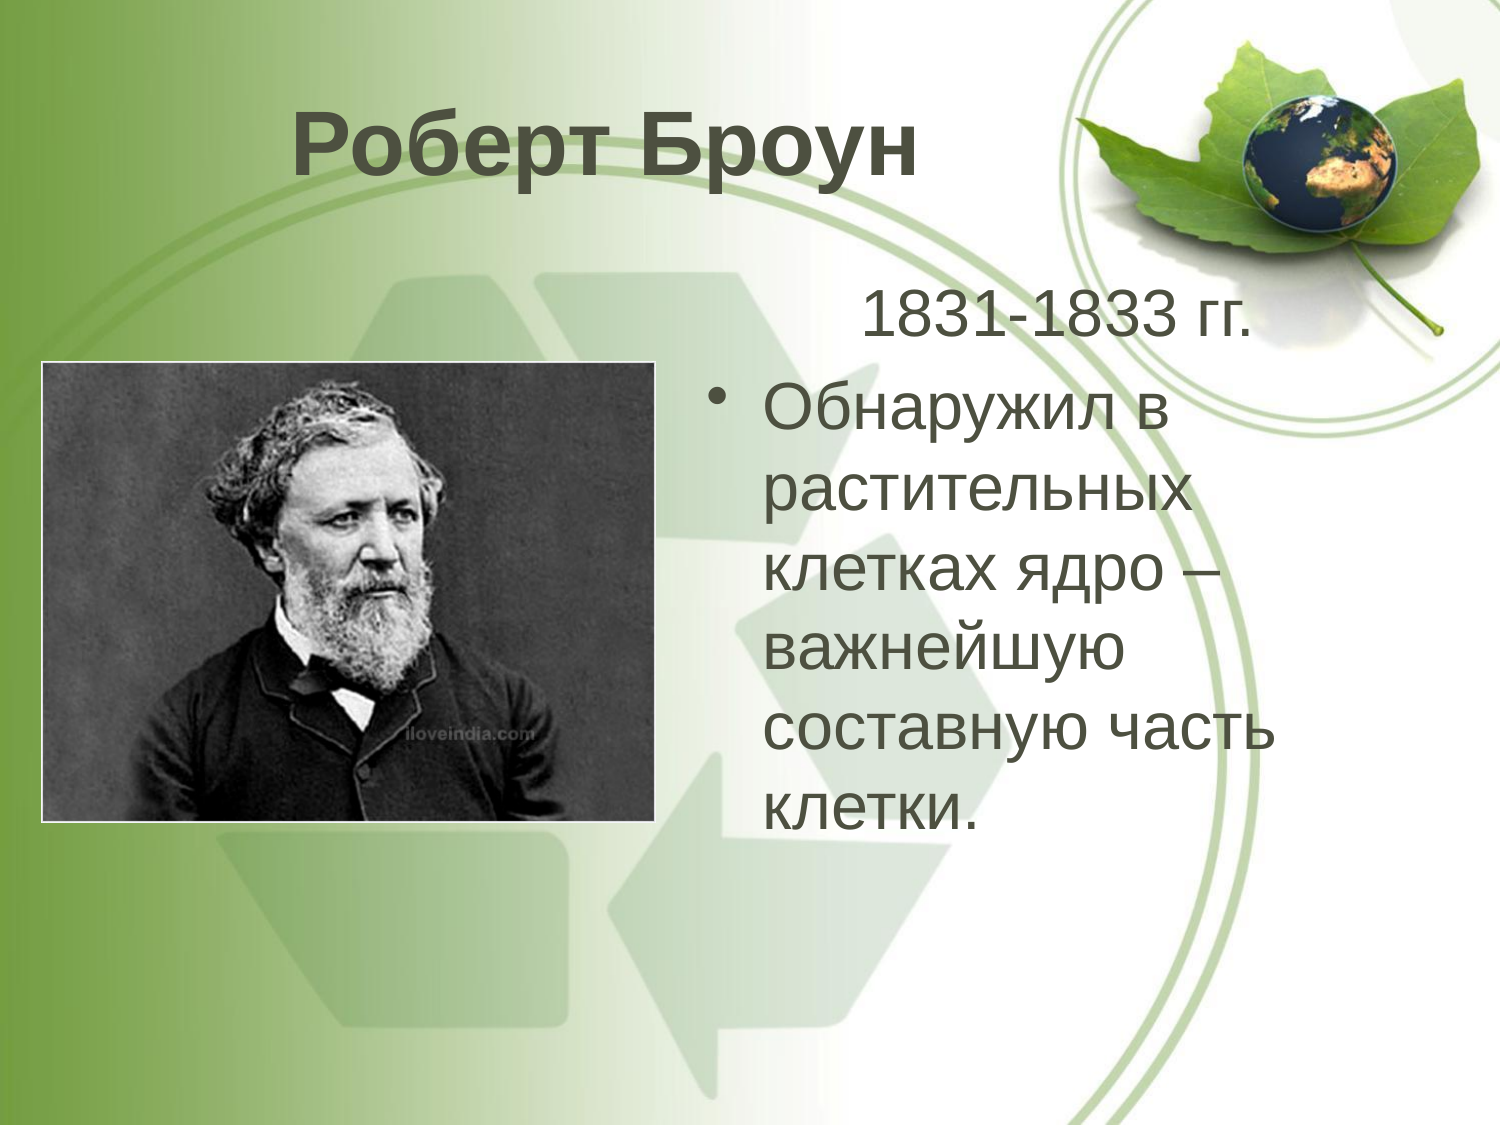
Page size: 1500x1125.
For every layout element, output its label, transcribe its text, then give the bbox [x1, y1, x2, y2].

title Роберт Броун [75, 45, 1138, 233]
list 1831-1833 гг. Обнаружил в растительных клетках ядро – важнейшую составную часть клетки. [690, 262, 1425, 1005]
picture [0, 0, 1500, 1125]
